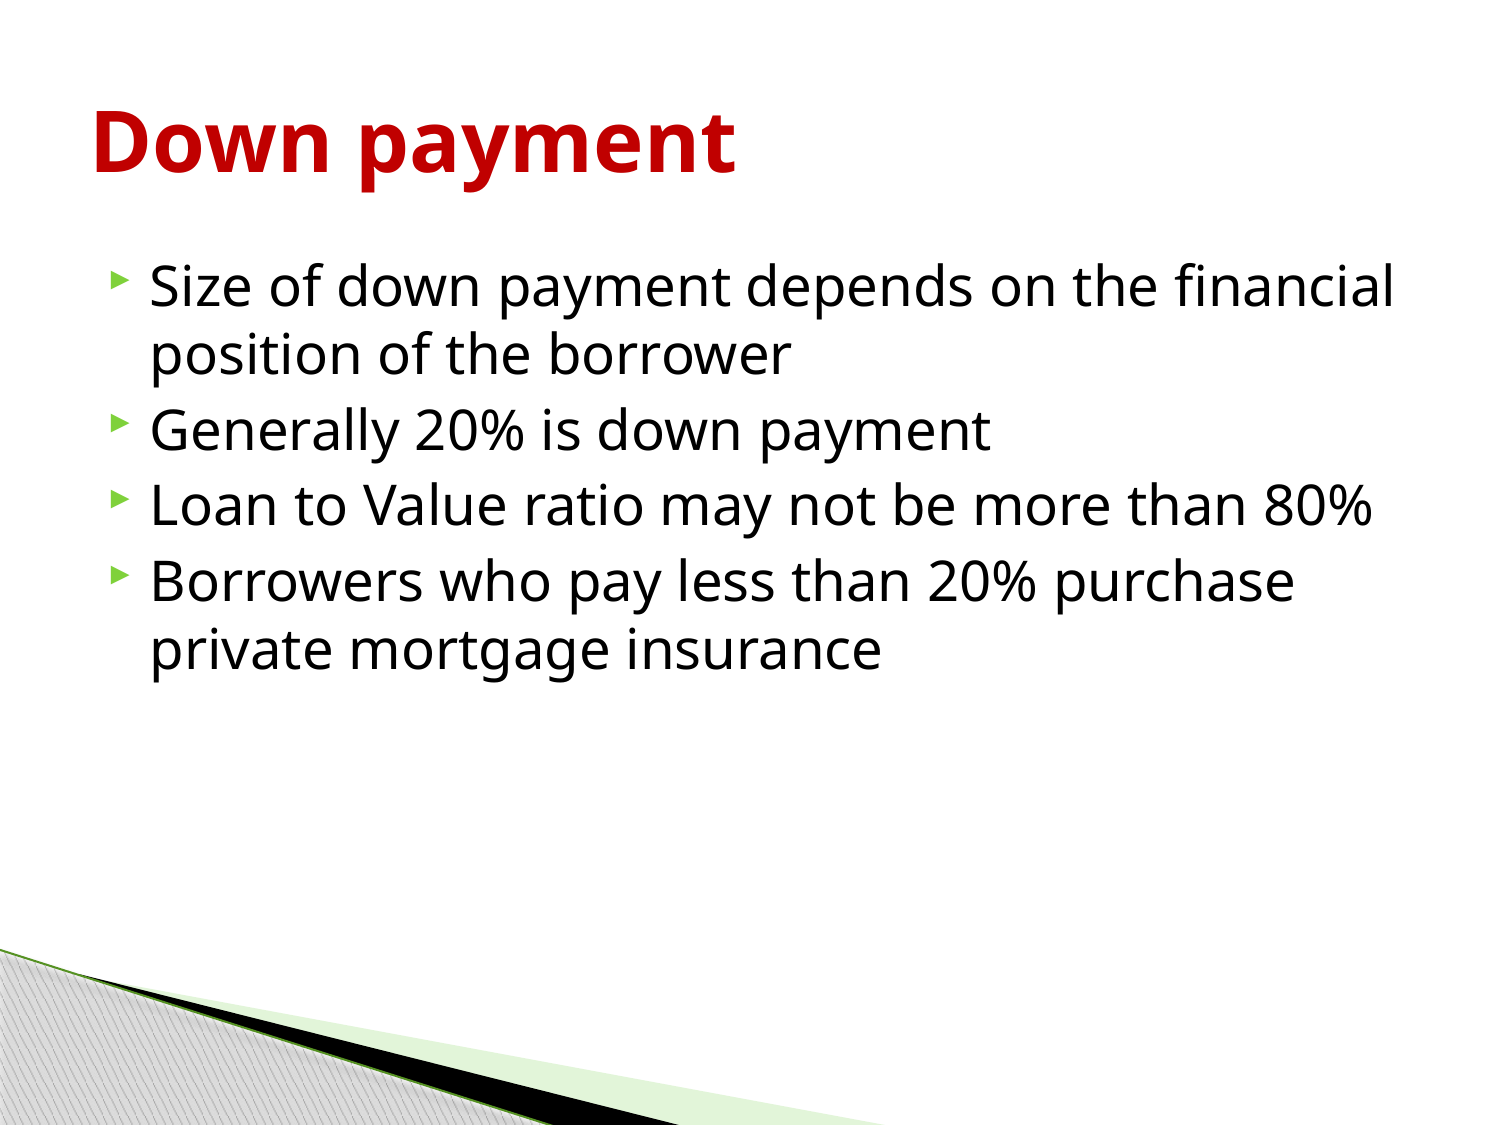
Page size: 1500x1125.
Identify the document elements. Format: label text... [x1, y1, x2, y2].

title Down payment [75, 45, 1425, 233]
list Size of down payment depends on the financial position of the borrower Generally 20% is down payment Loan to Value ratio may not be more than 80% Borrowers who pay less than 20% purchase private mortgage insurance [75, 243, 1425, 986]
